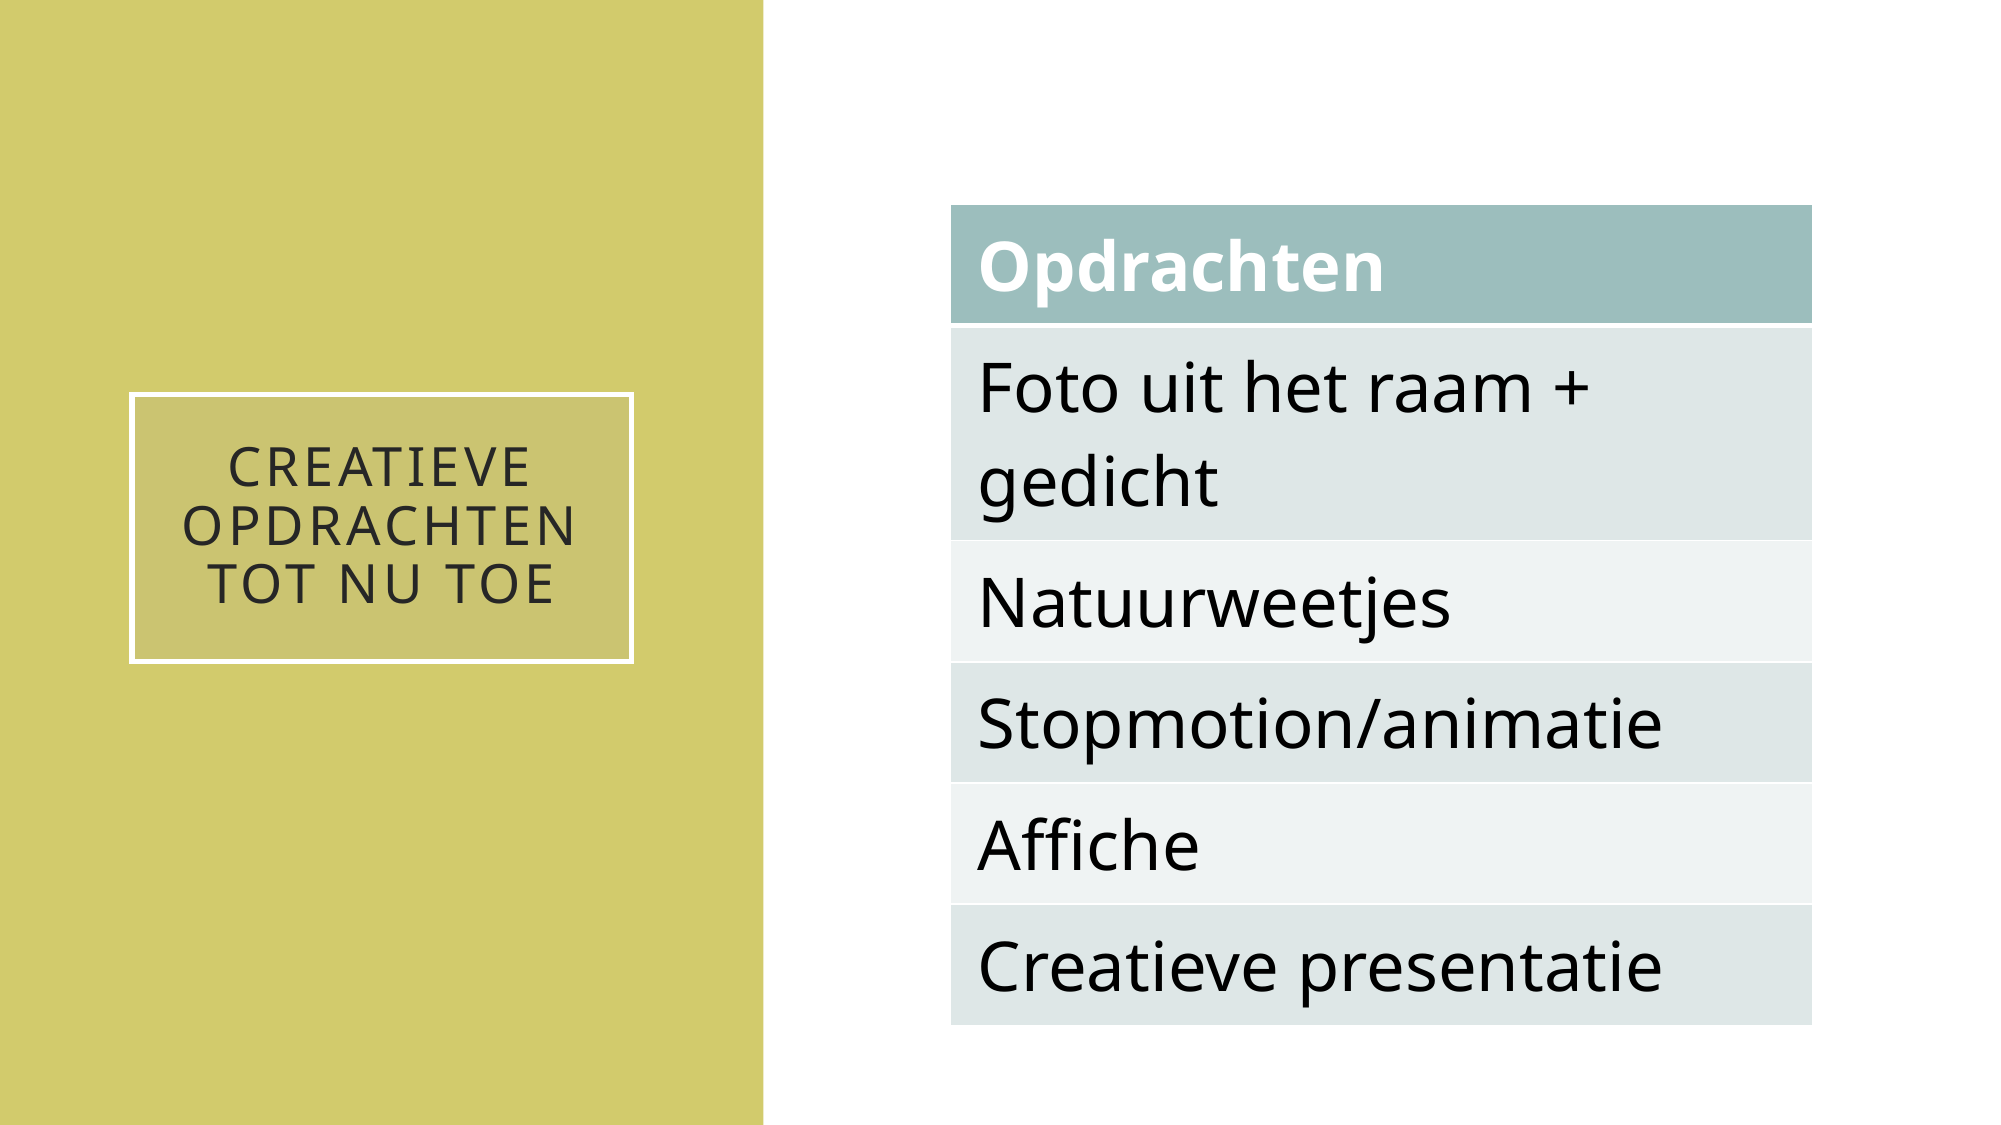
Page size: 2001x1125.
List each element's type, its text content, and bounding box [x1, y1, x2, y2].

table_cell Natuurweetjes [951, 541, 1812, 661]
table_cell Stopmotion/animatie [951, 663, 1812, 782]
table_cell Affiche [951, 784, 1812, 903]
text_box [762, 0, 2000, 1125]
title Creatieve opdrachten tot nu toe [129, 392, 634, 664]
table_cell Foto uit het raam + gedicht [951, 328, 1812, 540]
table_cell Creatieve presentatie [951, 905, 1812, 1025]
table_header Opdrachten [951, 205, 1812, 323]
